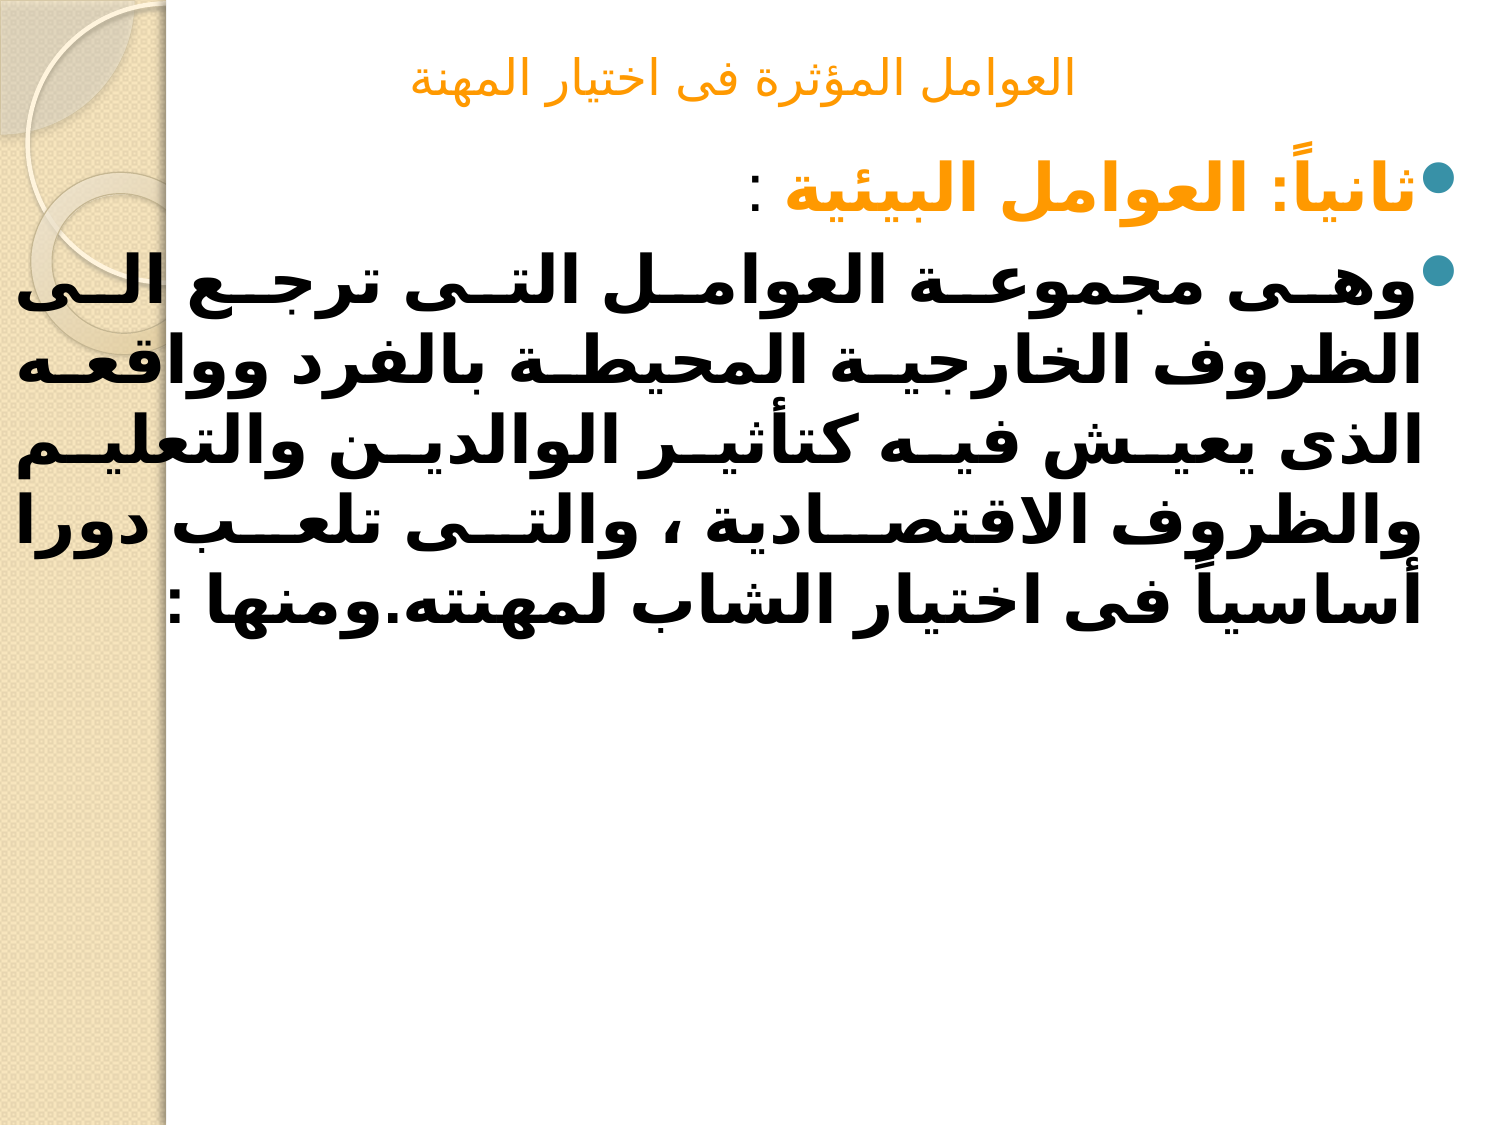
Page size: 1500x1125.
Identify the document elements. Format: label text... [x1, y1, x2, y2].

list ثانياً: العوامل البيئية : وهى مجموعة العوامل التى ترجع الى الظروف الخارجية المحيطة بالفرد وواقعه الذى يعيش فيه كتأثير الوالدين والتعليم والظروف الاقتصادية ، والتى تلعب دورا أساسياً فى اختيار الشاب لمهنته.ومنها : [0, 137, 1500, 1125]
title العوامل المؤثرة فى اختيار المهنة [62, 37, 1425, 113]
